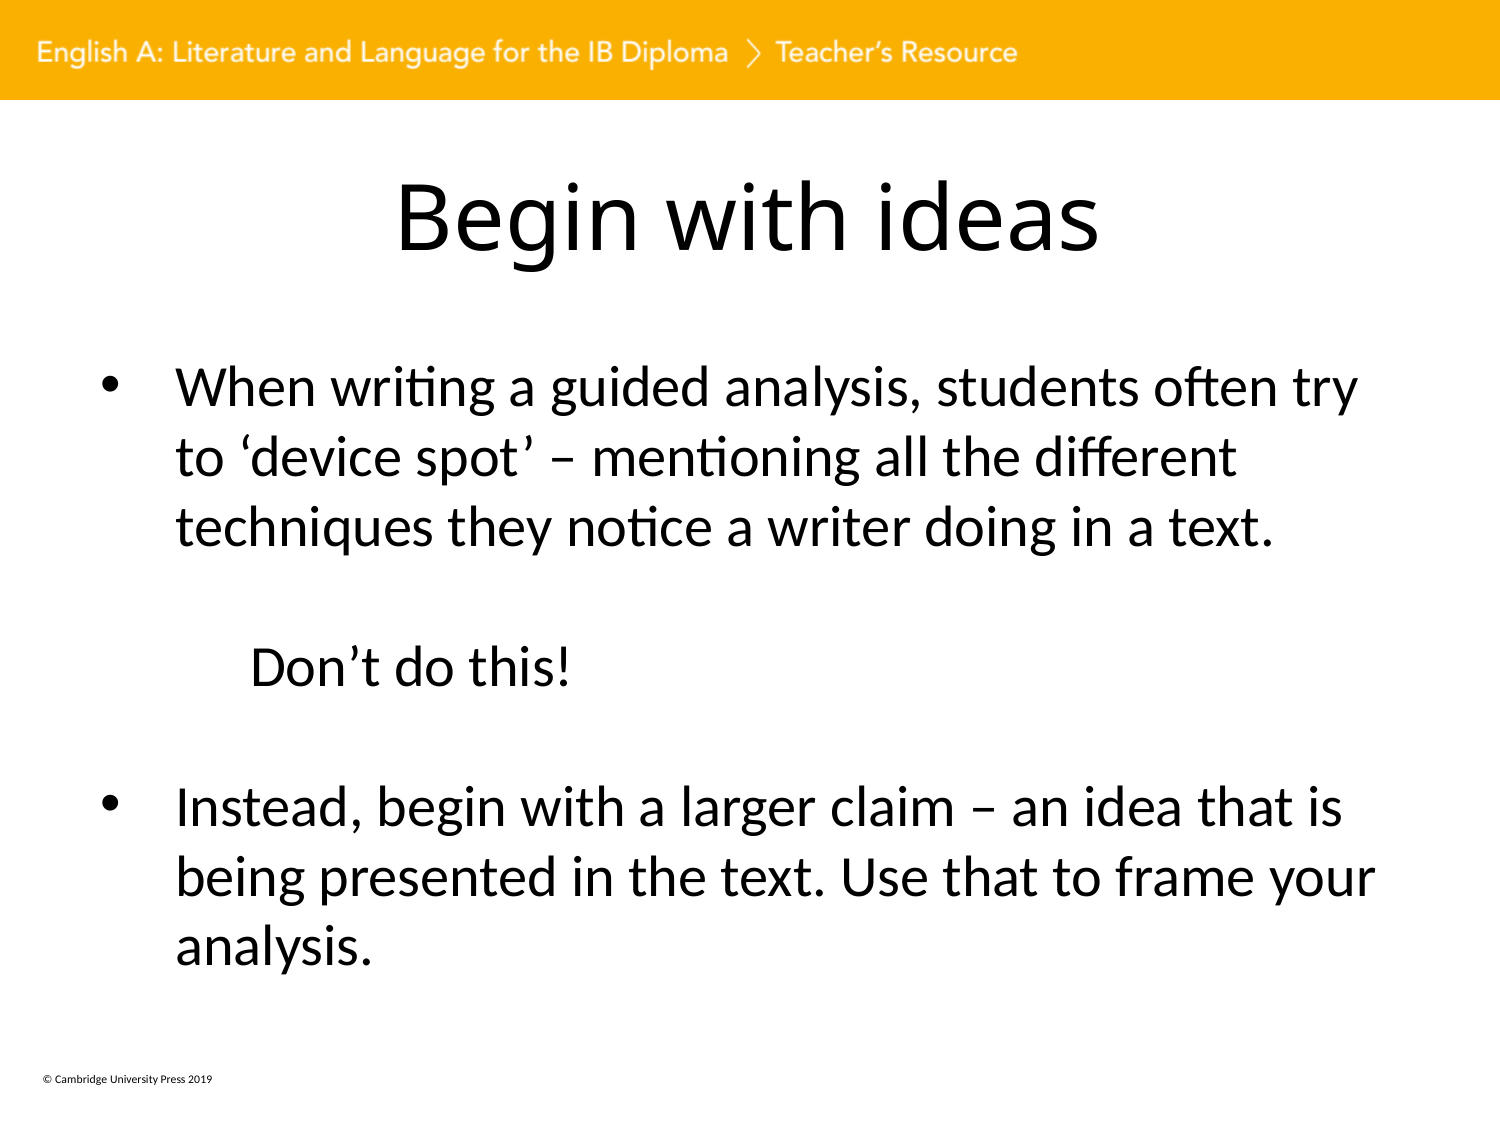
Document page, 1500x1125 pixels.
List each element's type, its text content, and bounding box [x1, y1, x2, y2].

text_box When writing a guided analysis, students often try to ‘device spot’ – mentioning all the different techniques they notice a writer doing in a text. Don’t do this! Instead, begin with a larger claim – an idea that is being presented in the text. Use that to frame your analysis. [85, 340, 1404, 1079]
picture [0, 0, 1500, 101]
subtitle © Cambridge University Press 2019 [27, 1063, 1388, 1093]
text_box Begin with ideas [27, 119, 1469, 308]
